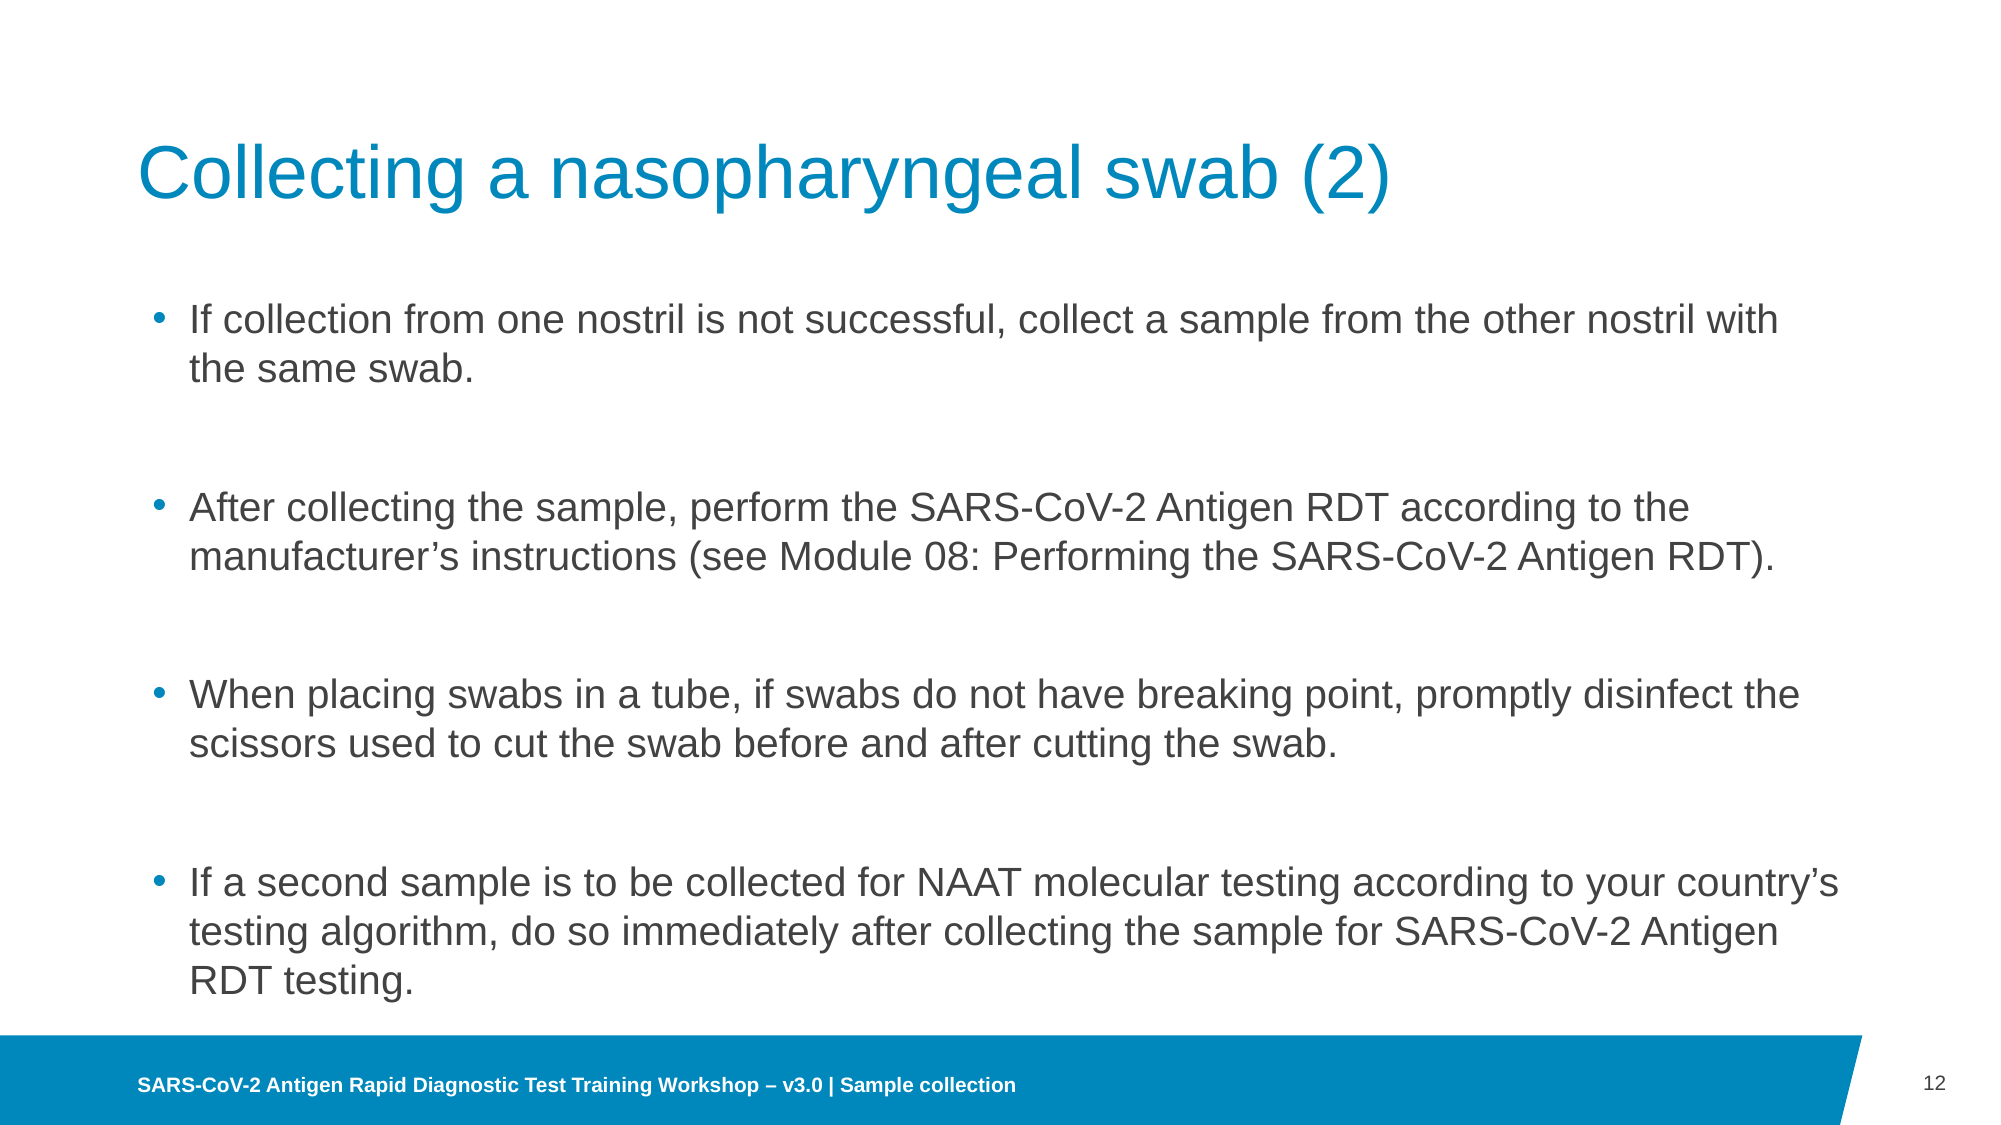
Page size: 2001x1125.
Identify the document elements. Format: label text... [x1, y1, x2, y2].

slide_number 12 [1862, 1035, 1947, 1125]
list If collection from one nostril is not successful, collect a sample from the other nostril with the same swab. After collecting the sample, perform the SARS-CoV-2 Antigen RDT according to the manufacturer’s instructions (see Module 08: Performing the SARS-CoV-2 Antigen RDT). When placing swabs in a tube, if swabs do not have breaking point, promptly disinfect the scissors used to cut the swab before and after cutting the swab. If a second sample is to be collected for NAAT molecular testing according to your country’s testing algorithm, do so immediately after collecting the sample for SARS-CoV-2 Antigen RDT testing. [137, 284, 1863, 1014]
footer SARS-CoV-2 Antigen Rapid Diagnostic Test Training Workshop – v3.0 | Sample collection [137, 1042, 1338, 1125]
title Collecting a nasopharyngeal swab (2) [137, 59, 1863, 215]
